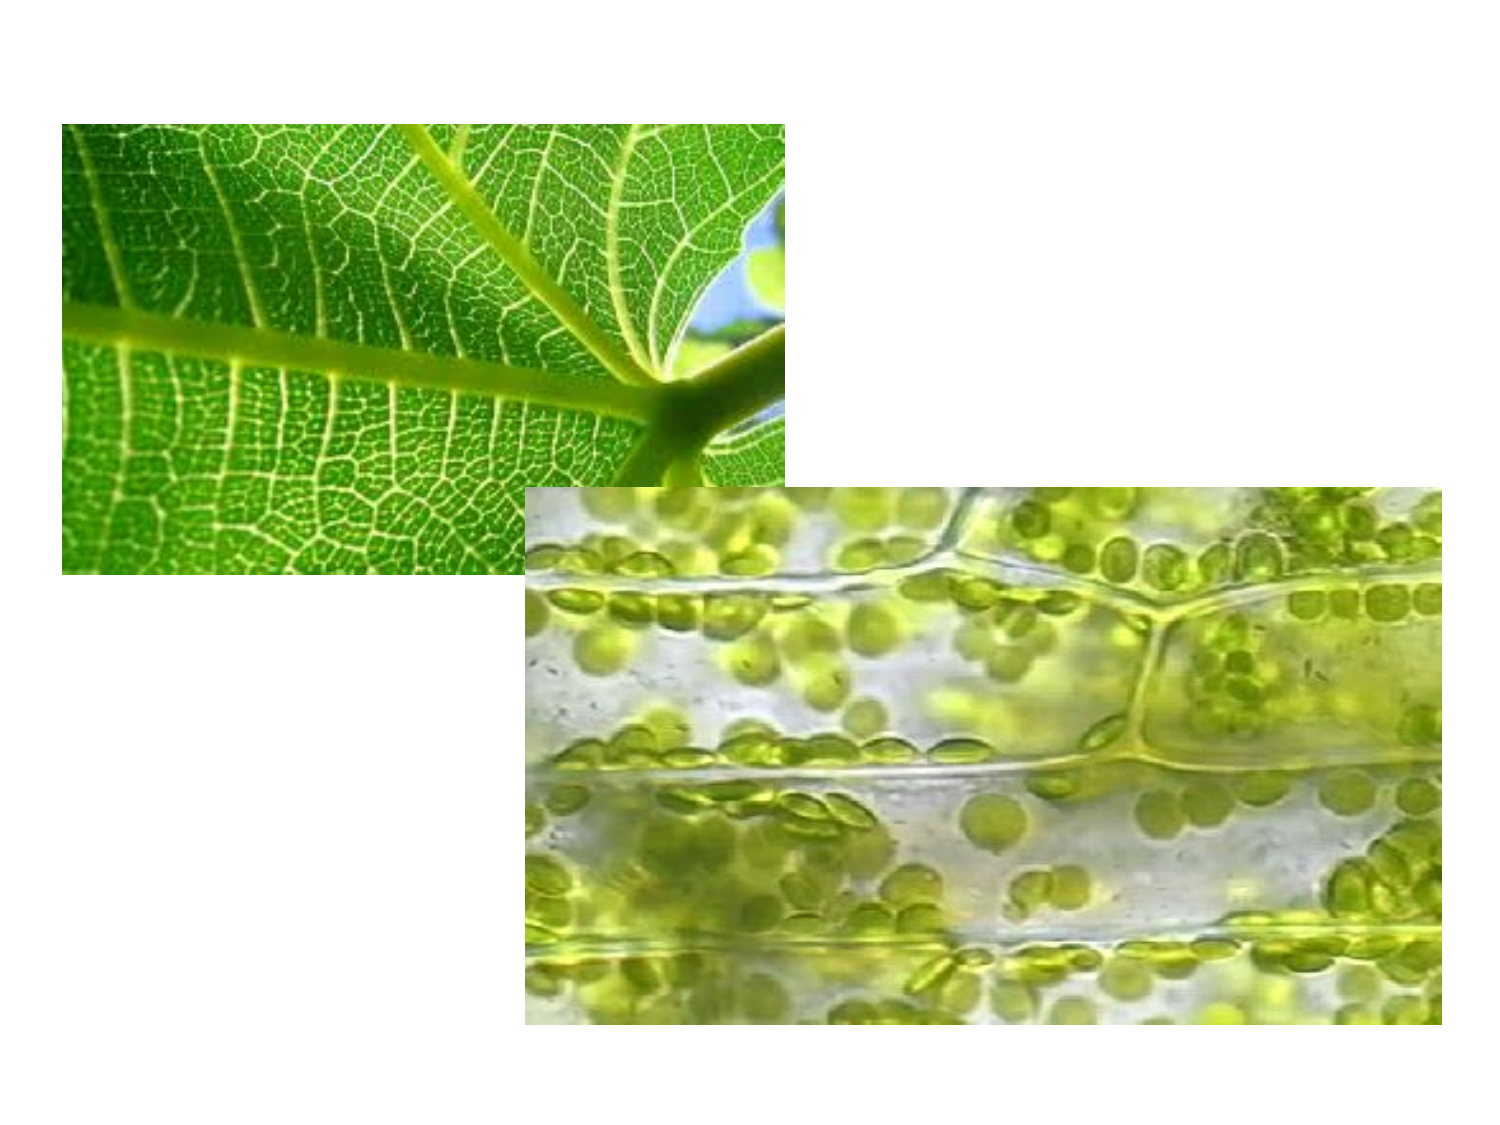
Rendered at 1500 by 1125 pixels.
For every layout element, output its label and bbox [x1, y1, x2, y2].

picture [62, 124, 1443, 1026]
